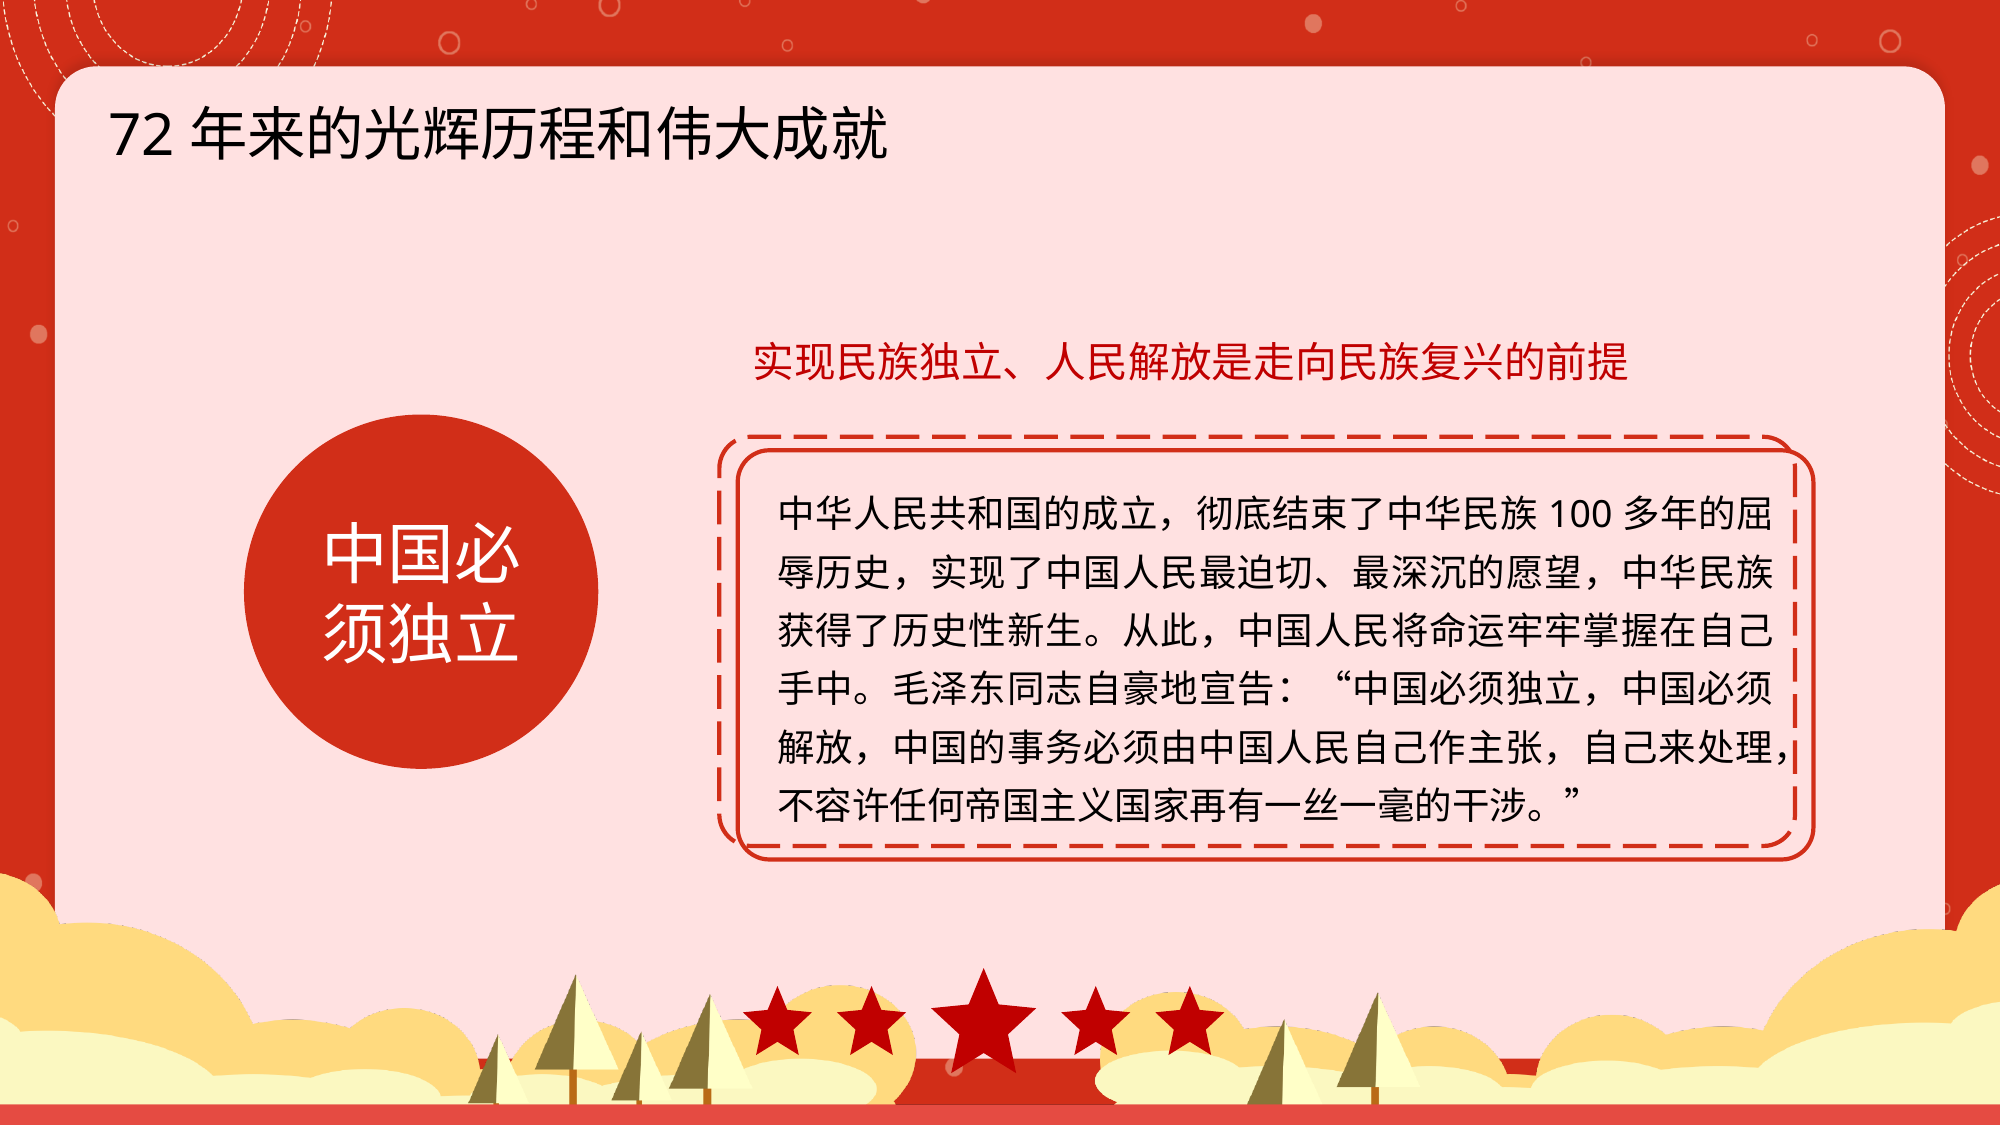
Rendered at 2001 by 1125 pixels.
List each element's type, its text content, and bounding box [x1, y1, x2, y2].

text_box 实现民族独立、人民解放是走向民族复兴的前提 [737, 328, 1723, 394]
picture [0, 0, 2000, 1125]
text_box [243, 414, 599, 770]
text_box 72年来的光辉历程和伟大成就 [93, 89, 903, 175]
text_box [719, 436, 1814, 860]
